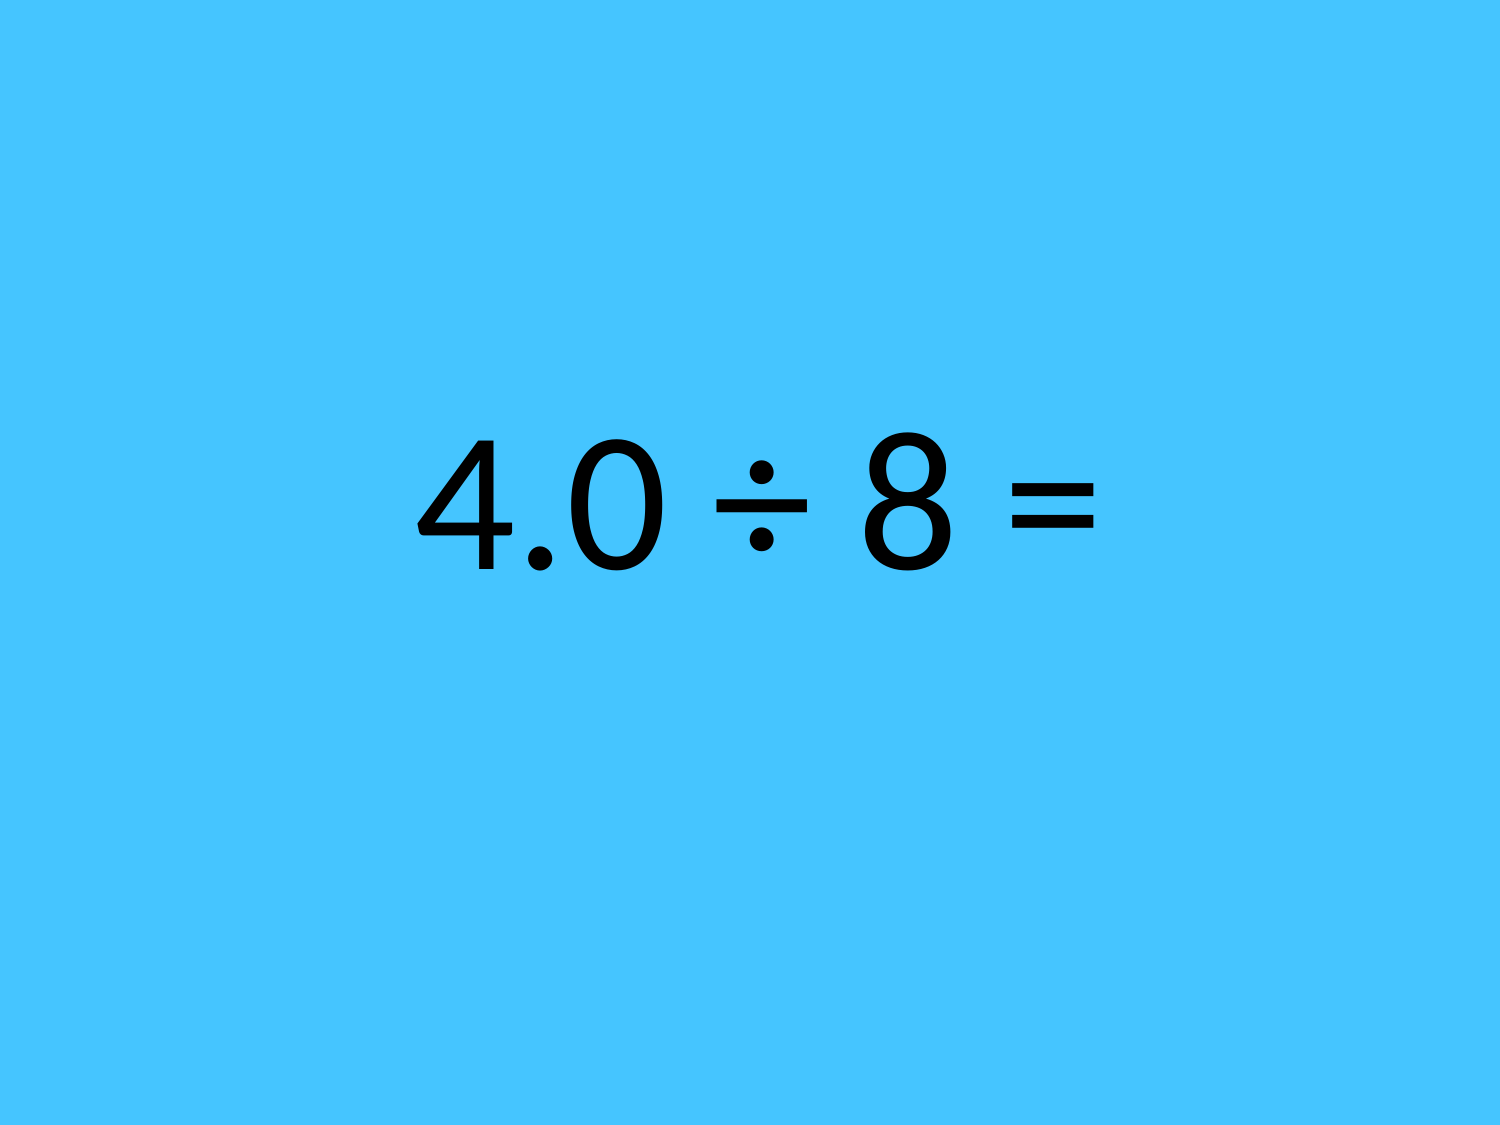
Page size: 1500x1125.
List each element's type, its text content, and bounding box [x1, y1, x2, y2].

text_box 4.0 ÷ 8 = [399, 362, 1138, 618]
